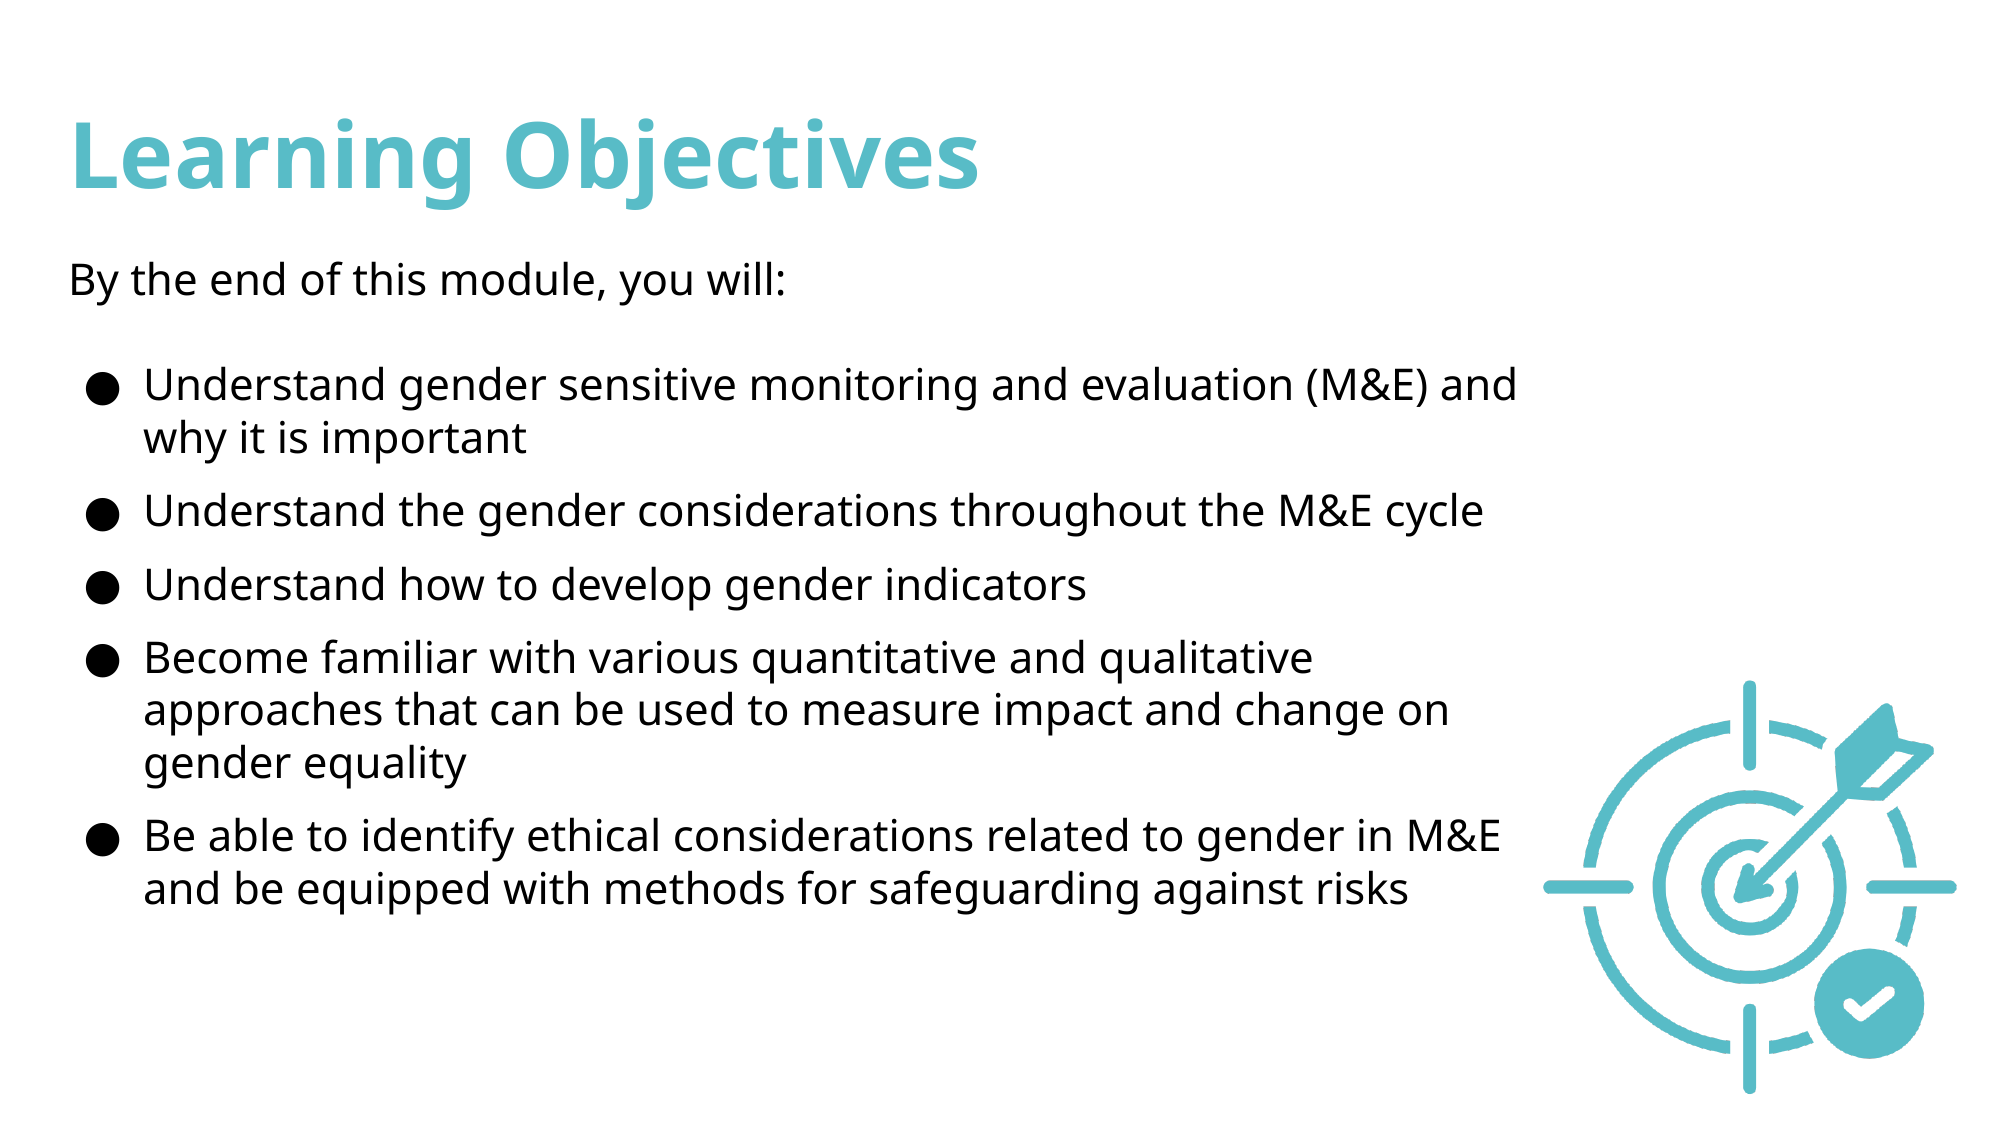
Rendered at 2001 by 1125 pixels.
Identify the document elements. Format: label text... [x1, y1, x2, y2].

title Learning Objectives [68, 97, 1932, 223]
list By the end of this module, you will: Understand gender sensitive monitoring and evaluation (M&E) and why it is important Understand the gender considerations throughout the M&E cycle Understand how to develop gender indicators Become familiar with various quantitative and qualitative approaches that can be used to measure impact and change on gender equality Be able to identify ethical considerations related to gender in M&E and be equipped with methods for safeguarding against risks [68, 252, 1530, 1000]
picture [1529, 669, 1967, 1105]
